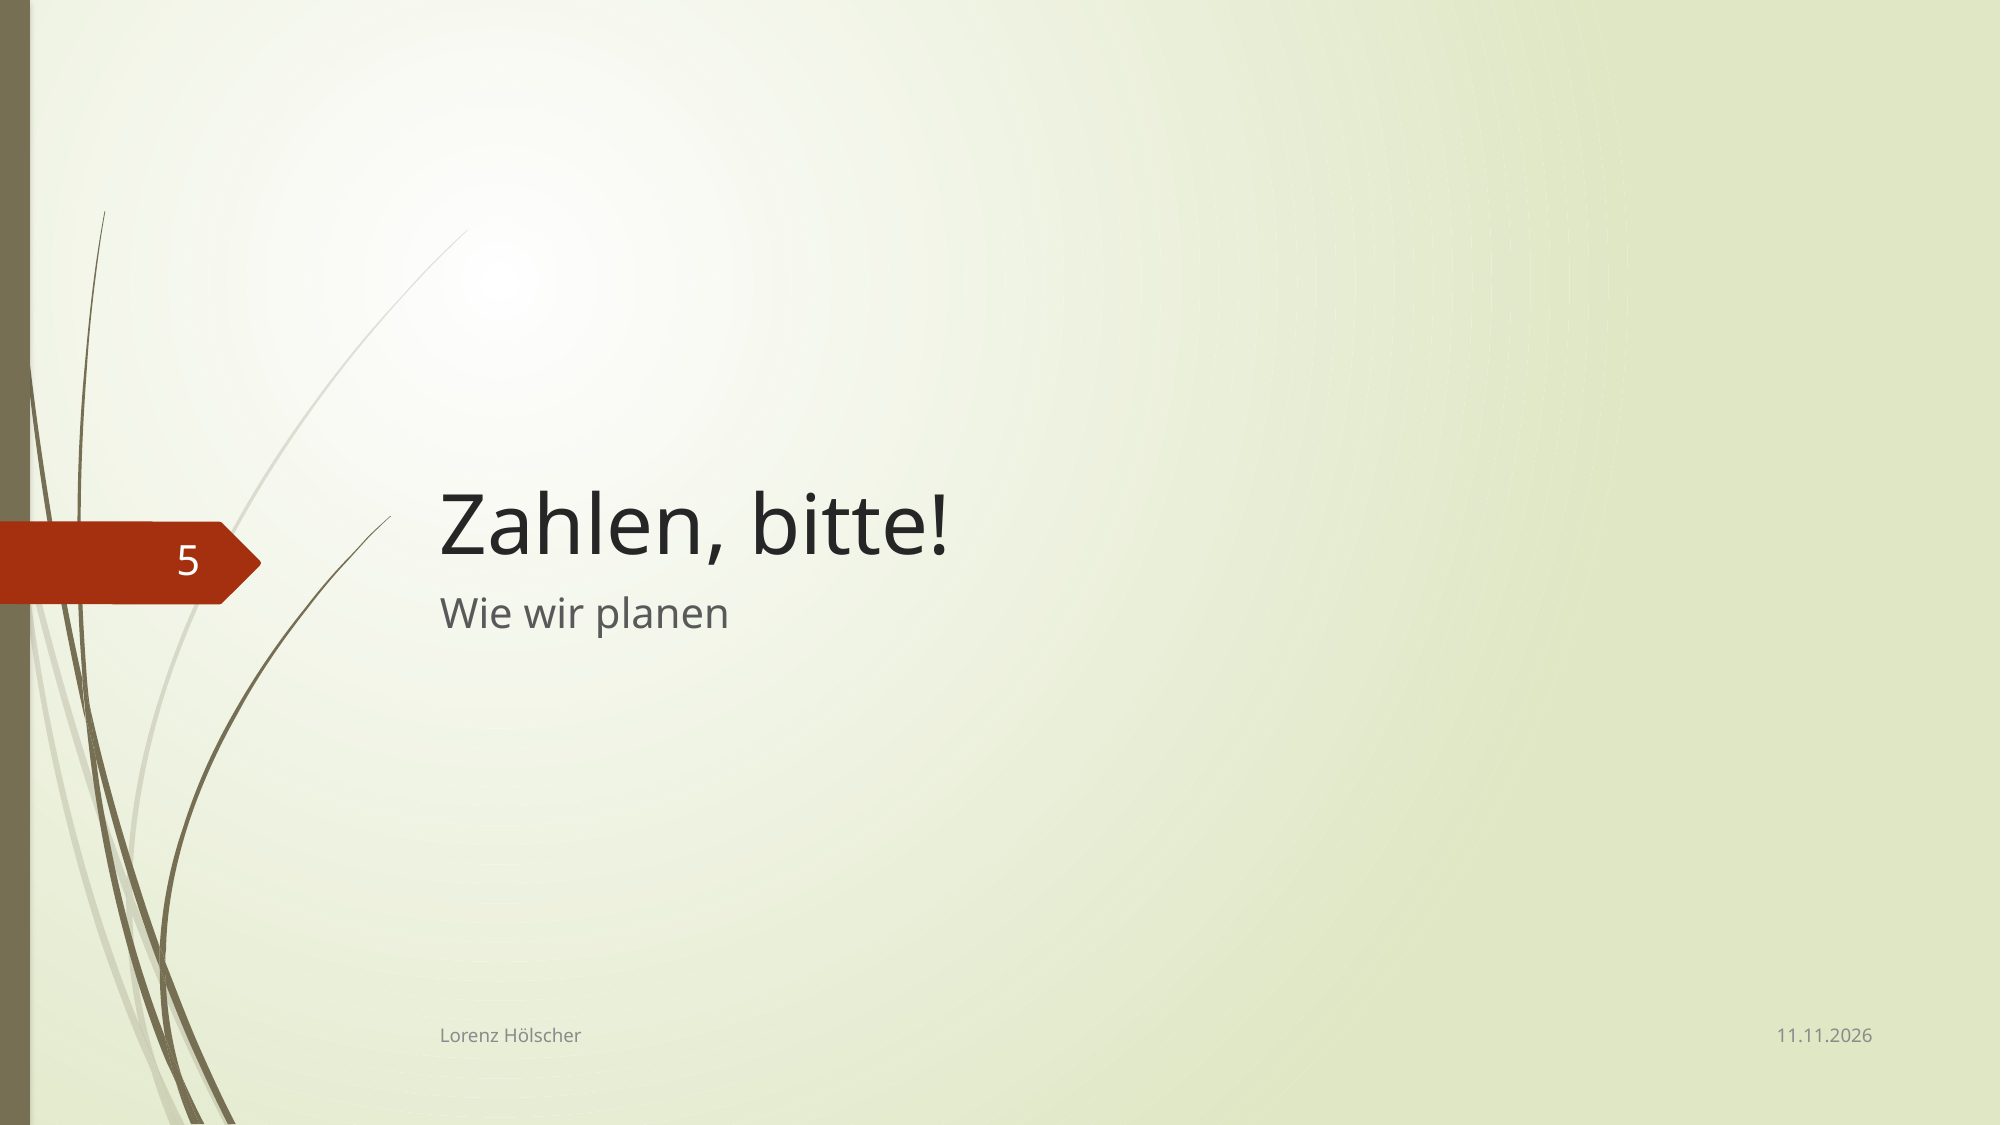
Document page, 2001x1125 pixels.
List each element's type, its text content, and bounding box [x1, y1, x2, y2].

slide_number 5 [87, 532, 216, 592]
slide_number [1699, 1005, 1888, 1067]
list Wie wir planen [424, 579, 1888, 721]
title Zahlen, bitte! [424, 337, 1888, 579]
footer Lorenz Hölscher [424, 1006, 1675, 1067]
